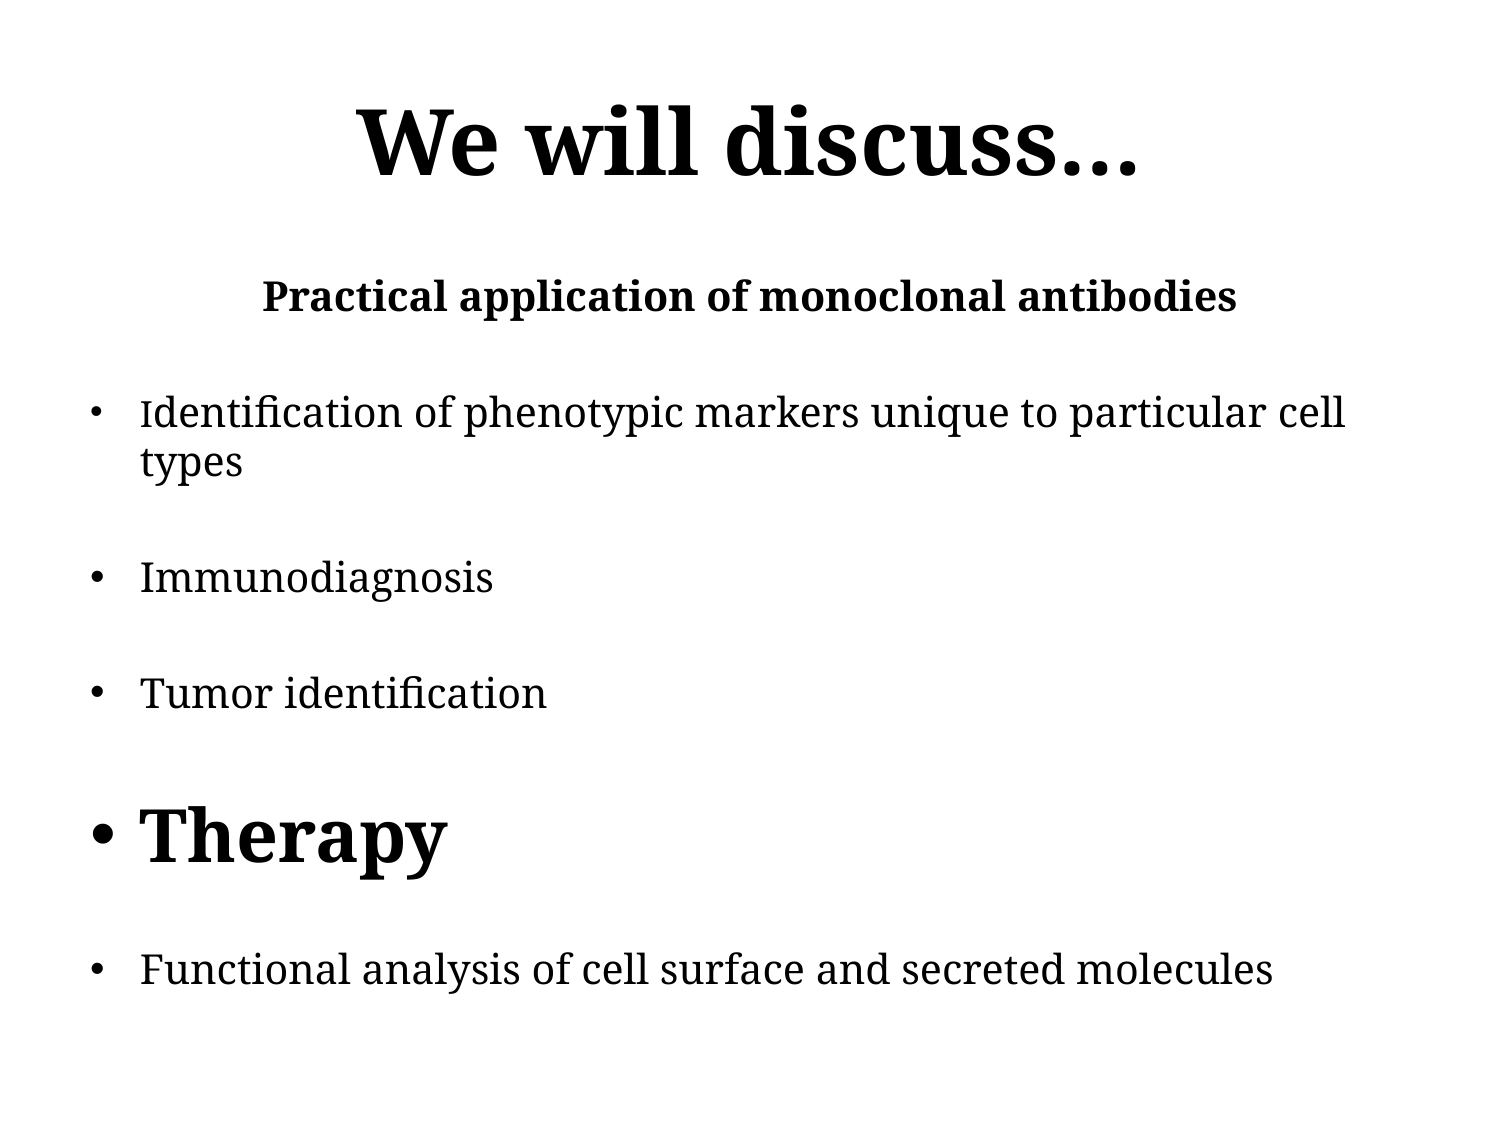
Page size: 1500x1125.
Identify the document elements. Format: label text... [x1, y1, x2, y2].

title We will discuss… [75, 45, 1425, 233]
list Practical application of monoclonal antibodies Identification of phenotypic markers unique to particular cell types Immunodiagnosis Tumor identification Therapy Functional analysis of cell surface and secreted molecules [75, 262, 1425, 1005]
